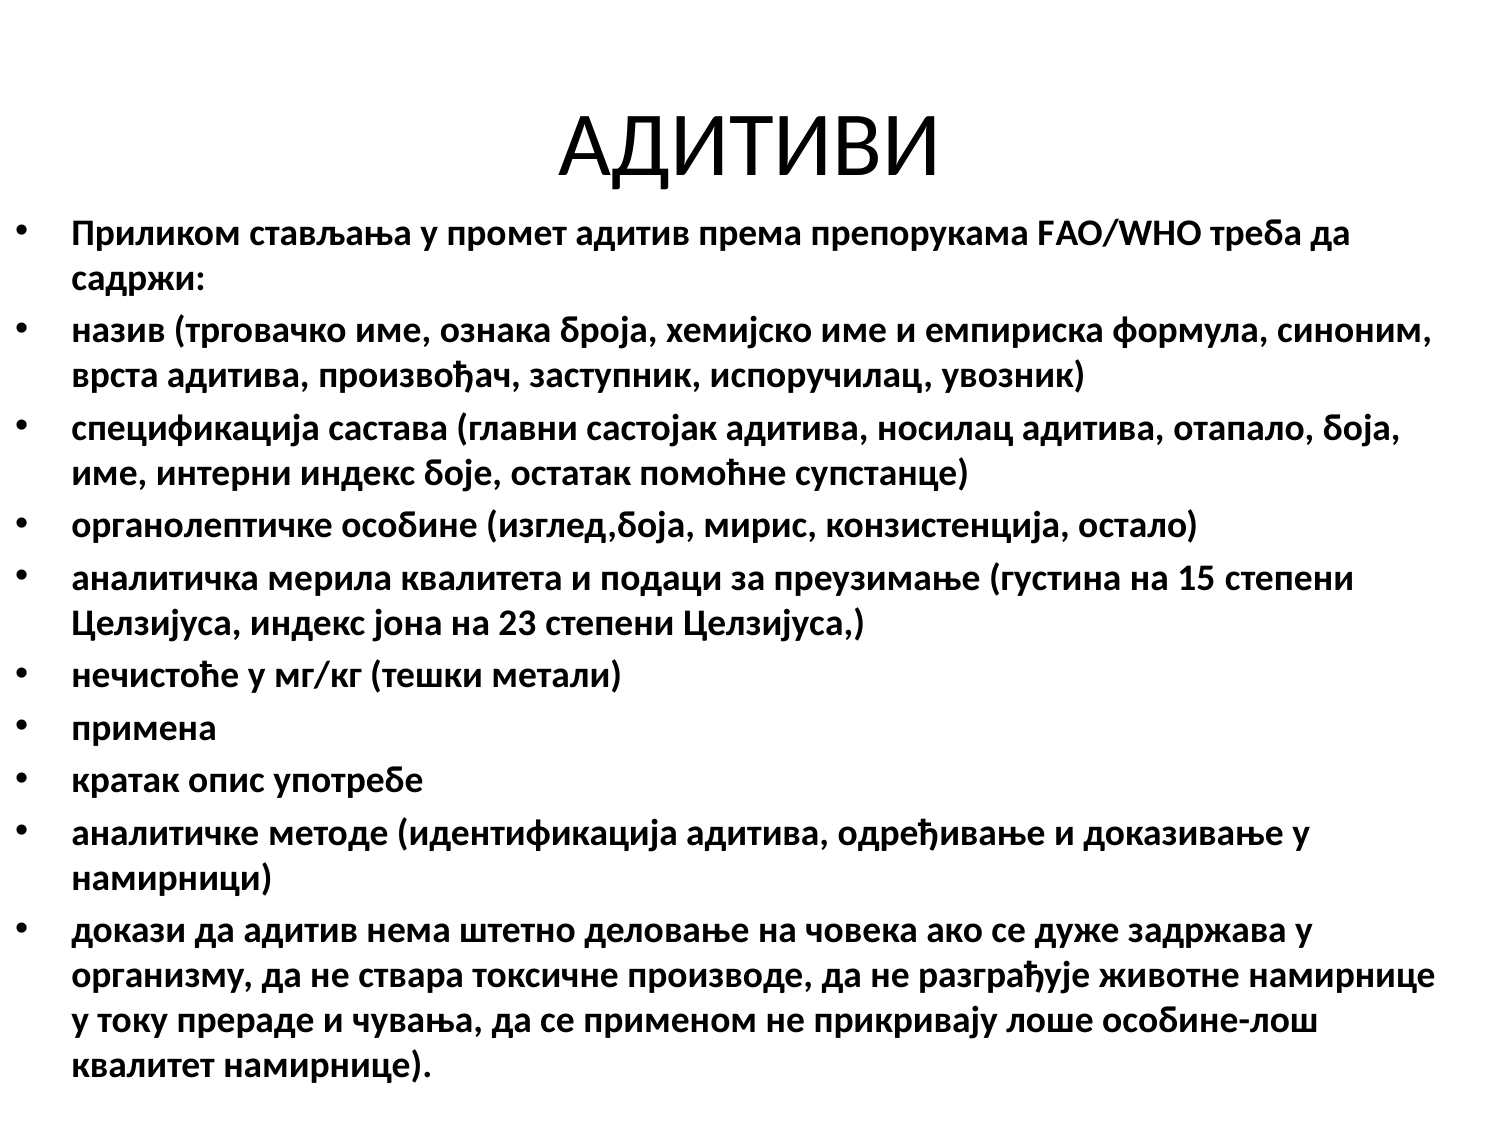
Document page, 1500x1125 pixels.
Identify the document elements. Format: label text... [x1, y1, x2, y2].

title АДИТИВИ [75, 45, 1425, 200]
list Приликом стављања у промет адитив према препорукама FАО/WHО треба да садржи: назив (трговачко име, ознака броја, хемијско име и емпириска формула, синоним, врста адитива, произвођач, заступник, испоручилац, увозник) спецификација састава (главни састојак адитива, носилац адитива, отапало, боја, име, интерни индекс боје, остатак помоћне супстанце) органолептичке особине (изглед,боја, мирис, конзистенција, остало) аналитичка мерила квалитета и подаци за преузимање (густина на 15 степени Целзијуса, индекс јона на 23 степени Целзијуса,) нечистоће у мг/кг (тешки метали) примена кратак опис употребе аналитичке методе (идентификација адитива, одређивање и доказивање у намирници) докази да адитив нема штетно деловање на човека ако се дуже задржава у организму, да не ствара токсичне производе, да не разграђује животне намирнице у току прераде и чувања, да се применом не прикривају лоше особине-лош квалитет намирнице). [0, 200, 1463, 943]
